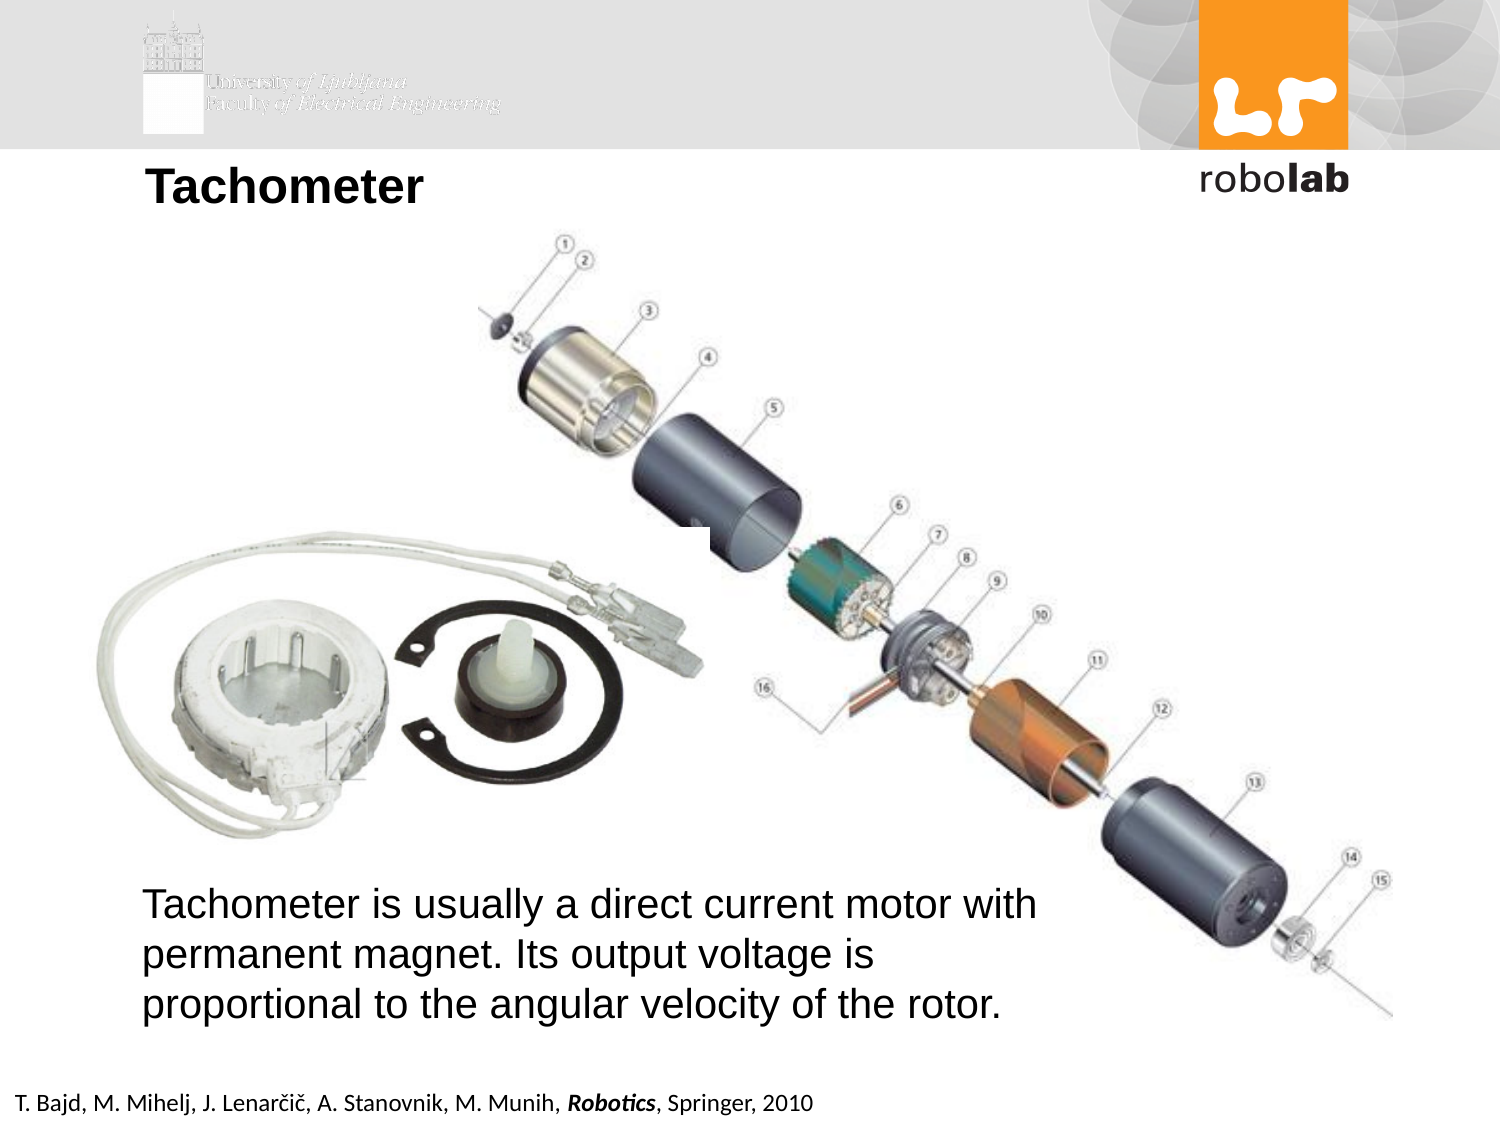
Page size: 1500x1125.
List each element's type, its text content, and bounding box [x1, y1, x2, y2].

picture [998, 0, 1500, 196]
text_box Tachometer is usually a direct current motor with permanent magnet. Its output voltage is proportional to the angular velocity of the rotor. [127, 869, 1105, 1035]
picture [88, 526, 710, 846]
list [478, 199, 1393, 1022]
title Tachometer [129, 94, 1311, 272]
picture [143, 10, 501, 94]
